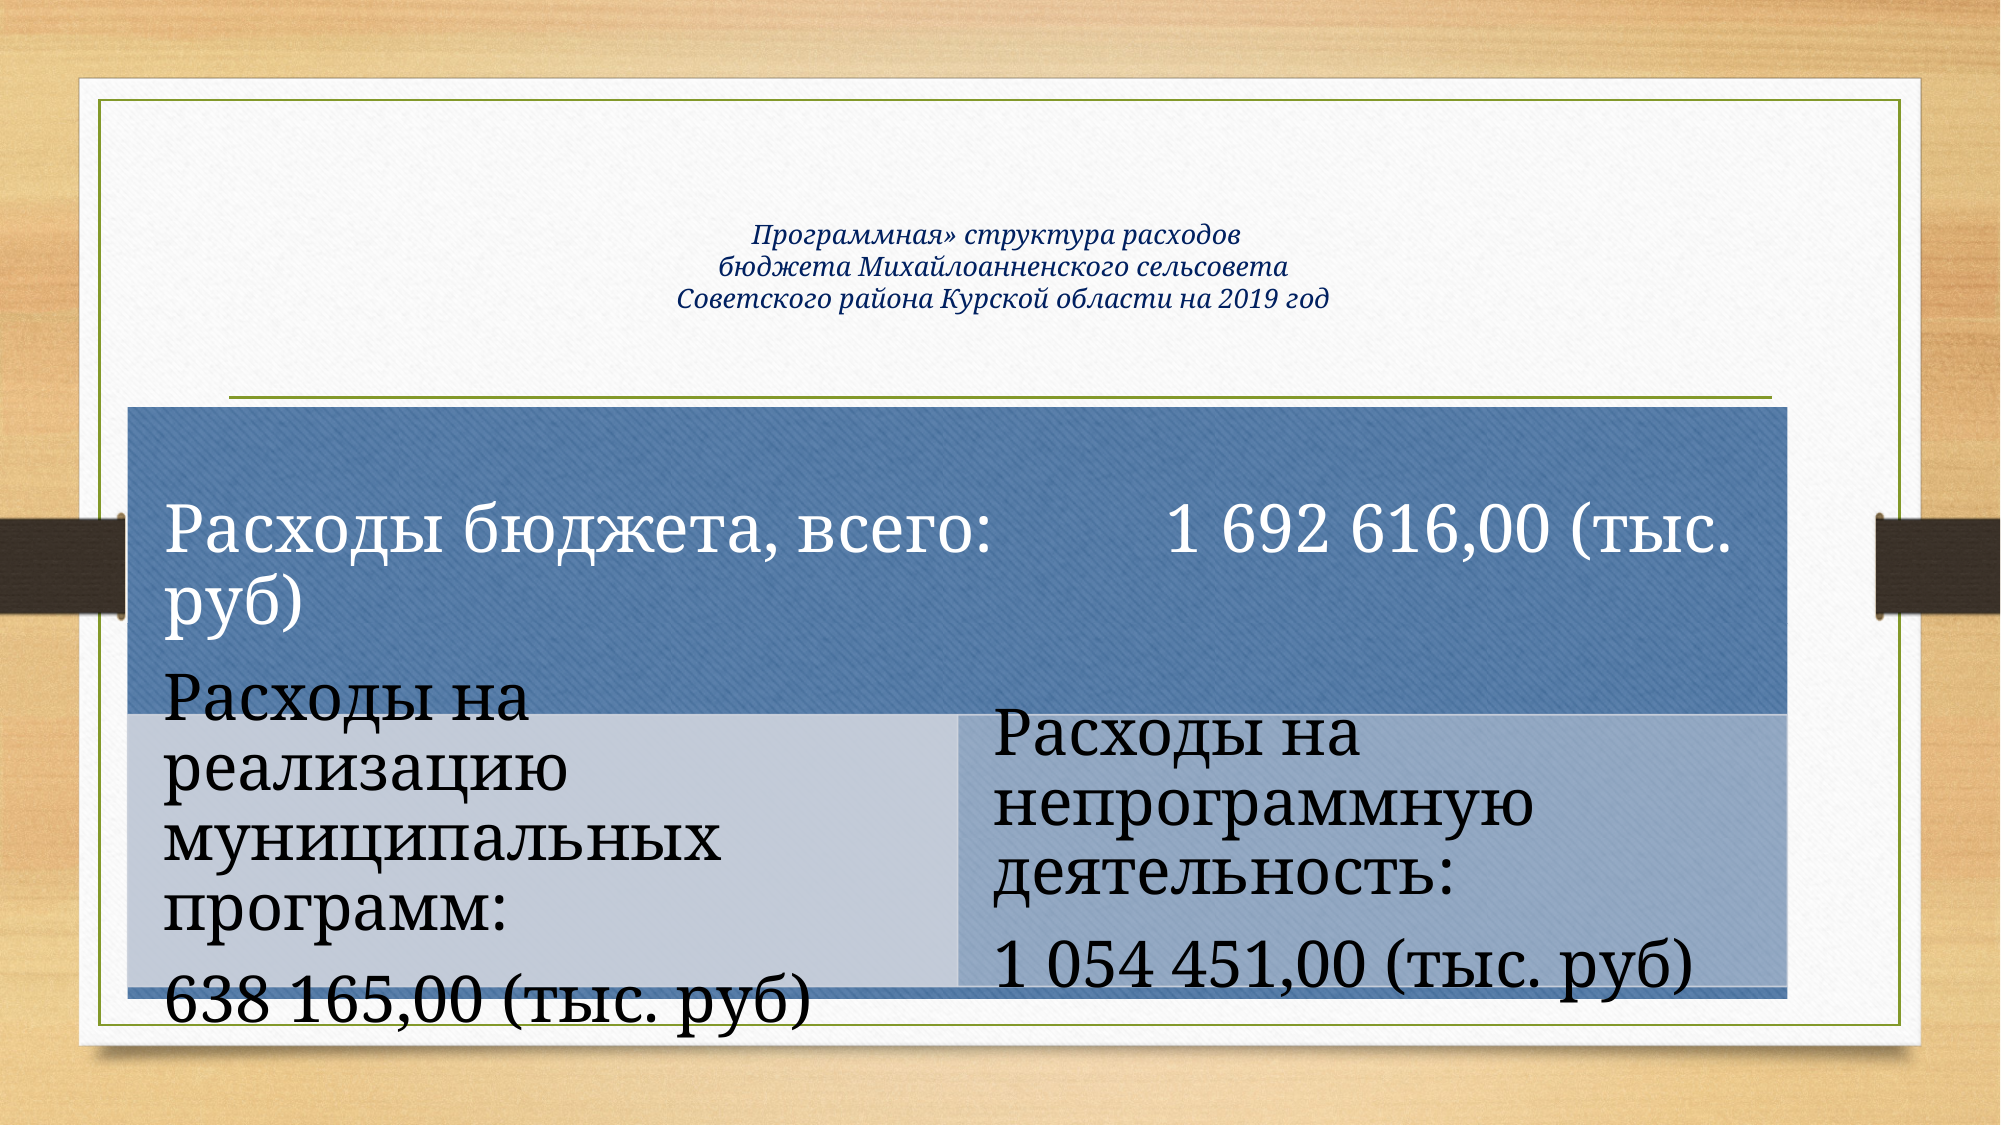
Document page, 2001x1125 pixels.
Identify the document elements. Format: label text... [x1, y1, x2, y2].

picture [0, 0, 2001, 1125]
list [127, 407, 1788, 999]
title Программная» структура расходов бюджета Михайлоанненского сельсовета Советского района Курской области на 2019 год [212, 208, 1788, 359]
